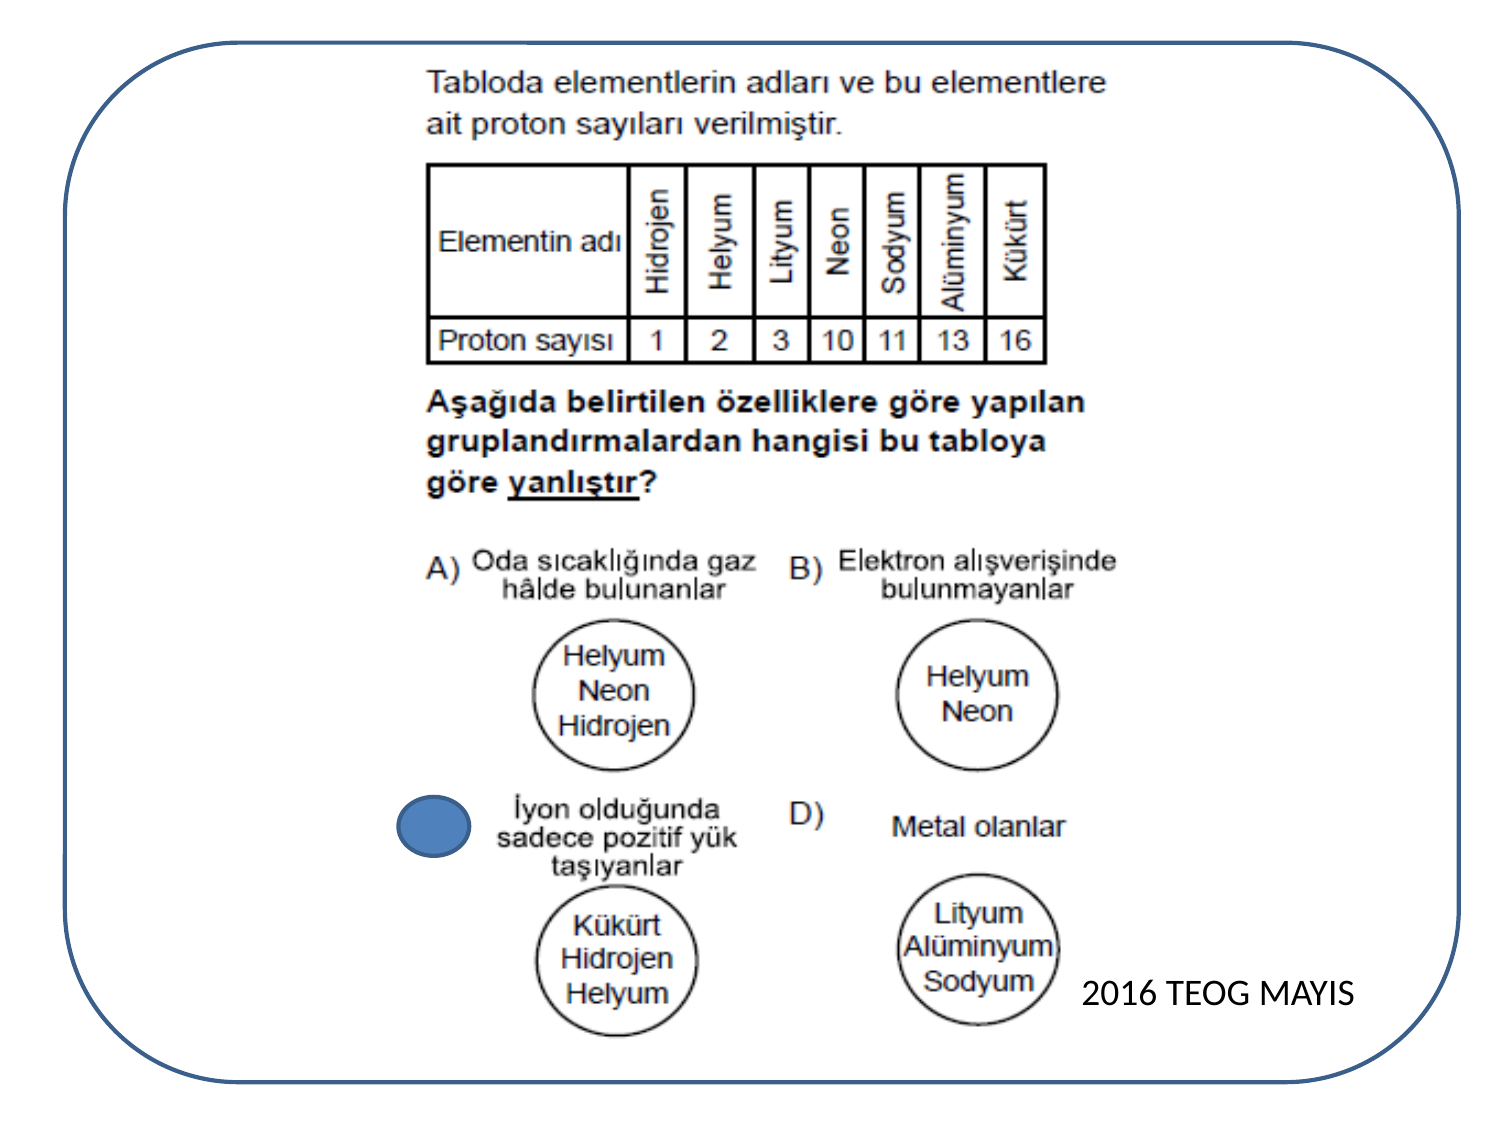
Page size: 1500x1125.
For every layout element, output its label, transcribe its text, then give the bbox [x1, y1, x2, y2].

text_box 2016 TEOG MAYIS [1366, 1049, 1392, 1066]
picture [398, 46, 1127, 1071]
text_box [62, 40, 1461, 1085]
